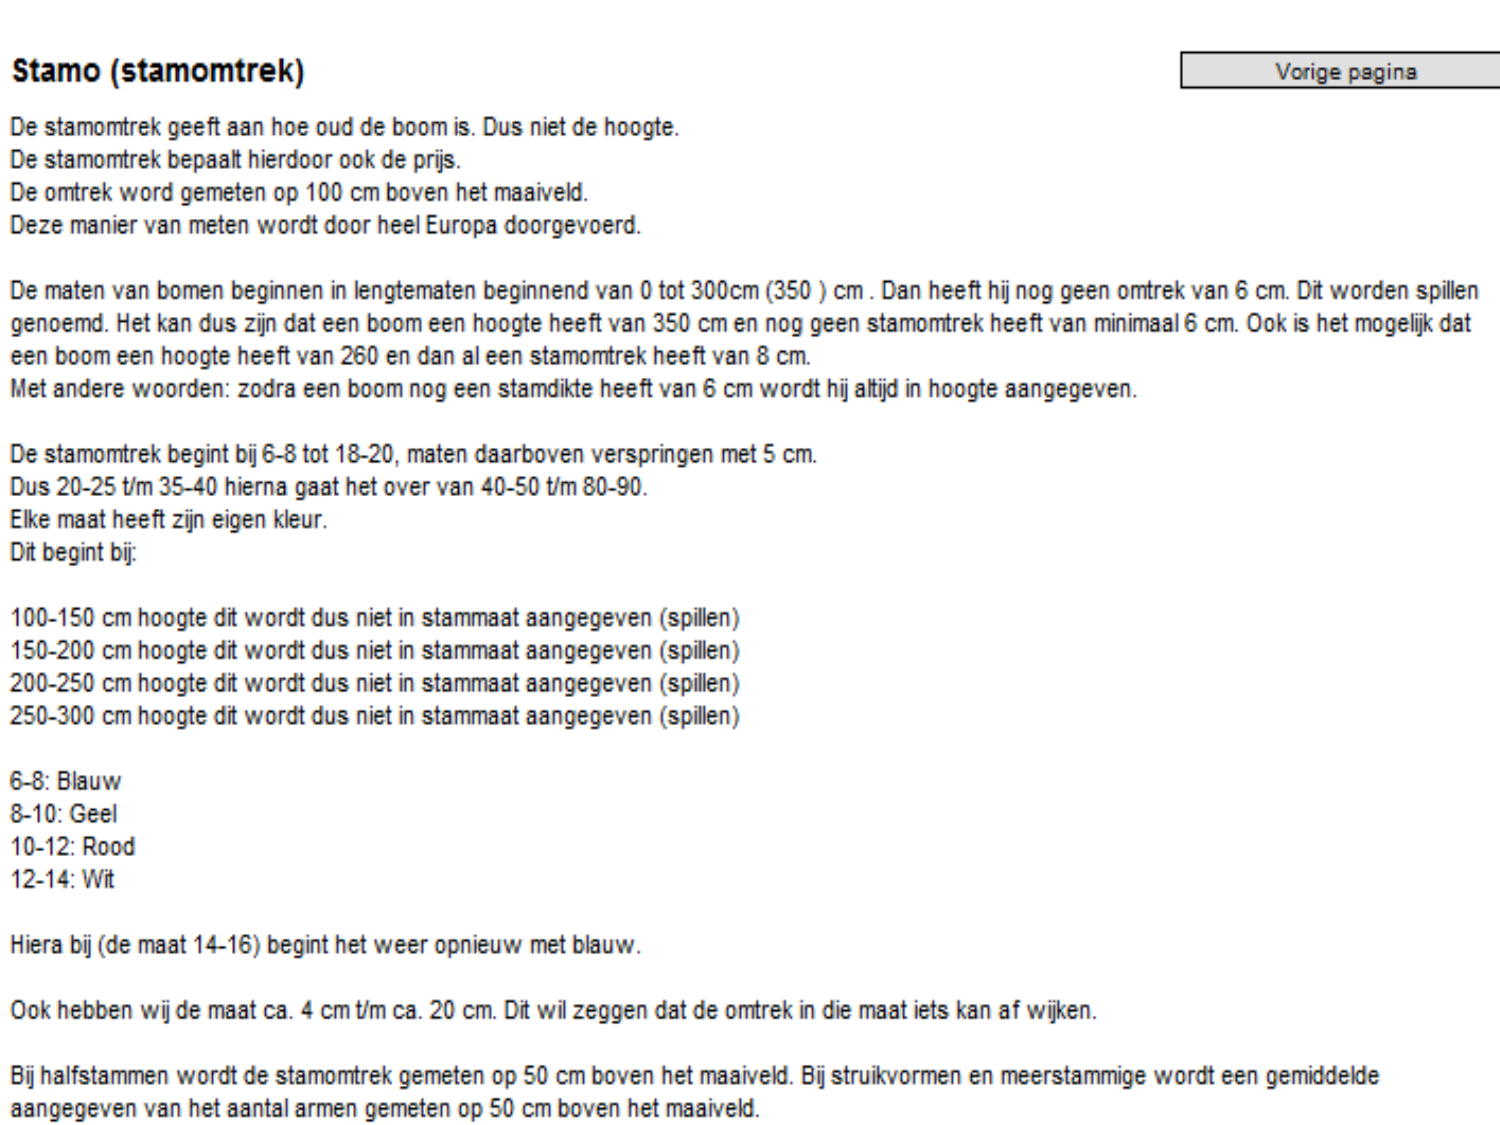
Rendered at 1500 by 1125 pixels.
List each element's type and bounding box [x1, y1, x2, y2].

list [0, 44, 1500, 1125]
